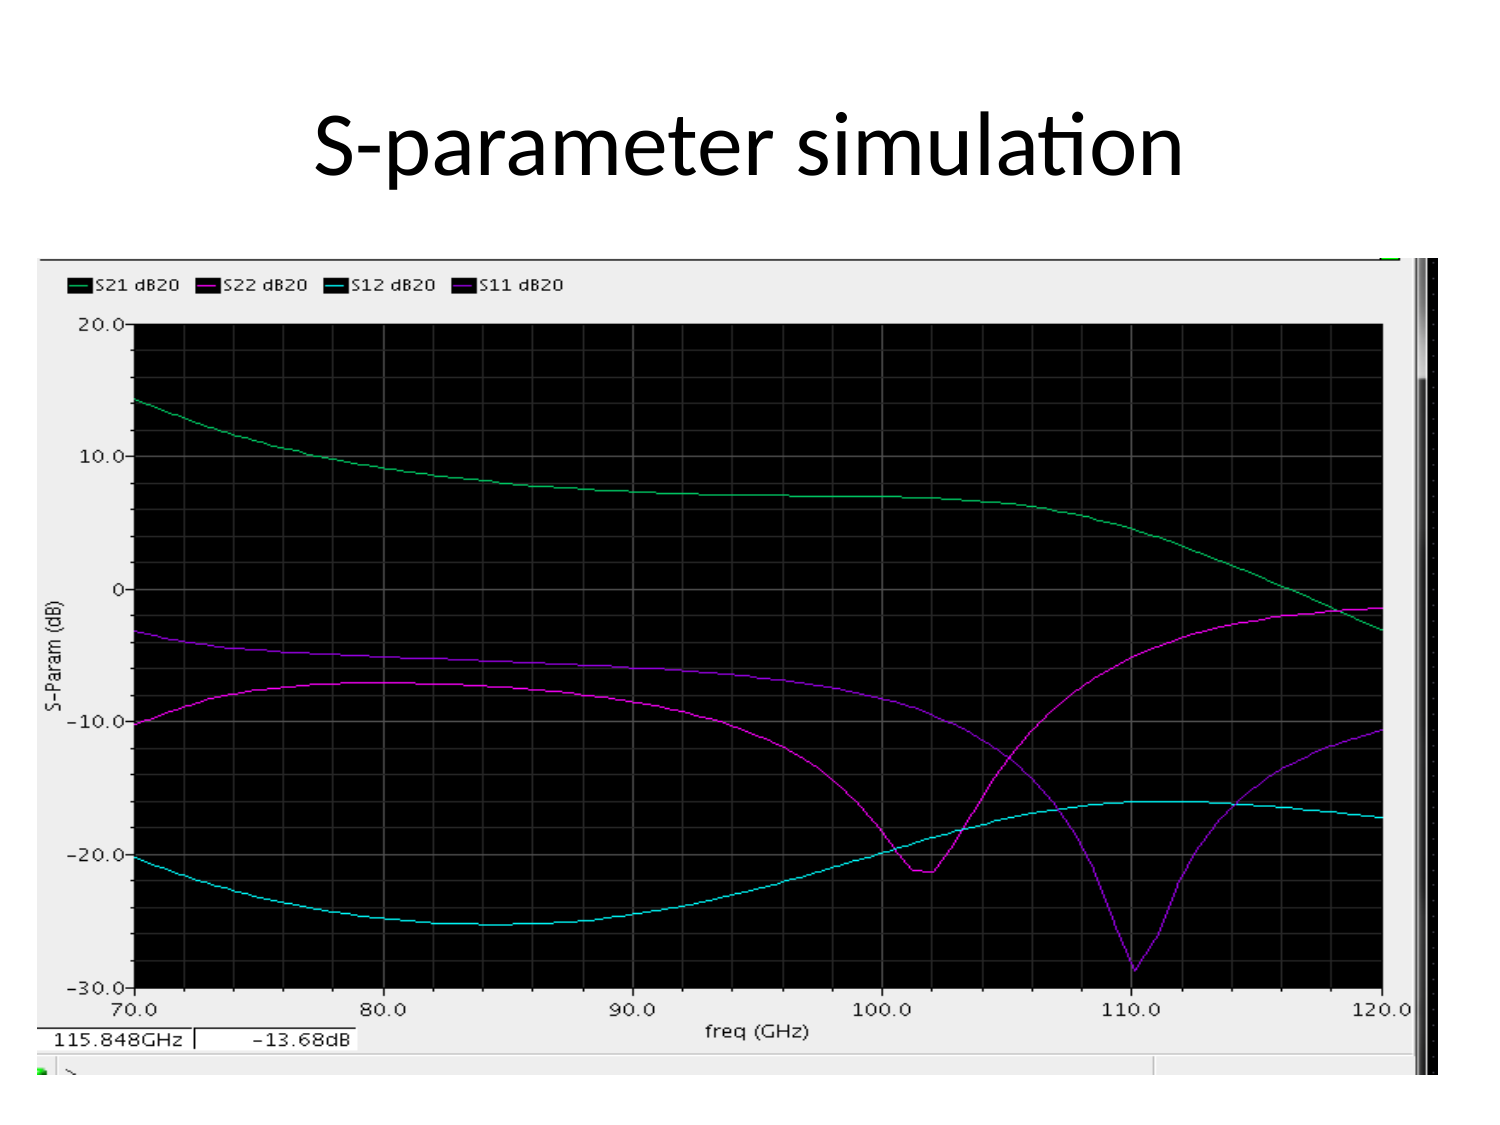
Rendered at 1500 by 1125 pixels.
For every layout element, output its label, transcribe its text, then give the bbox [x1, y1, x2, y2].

title S-parameter simulation [75, 45, 1425, 233]
picture [37, 258, 1438, 1075]
